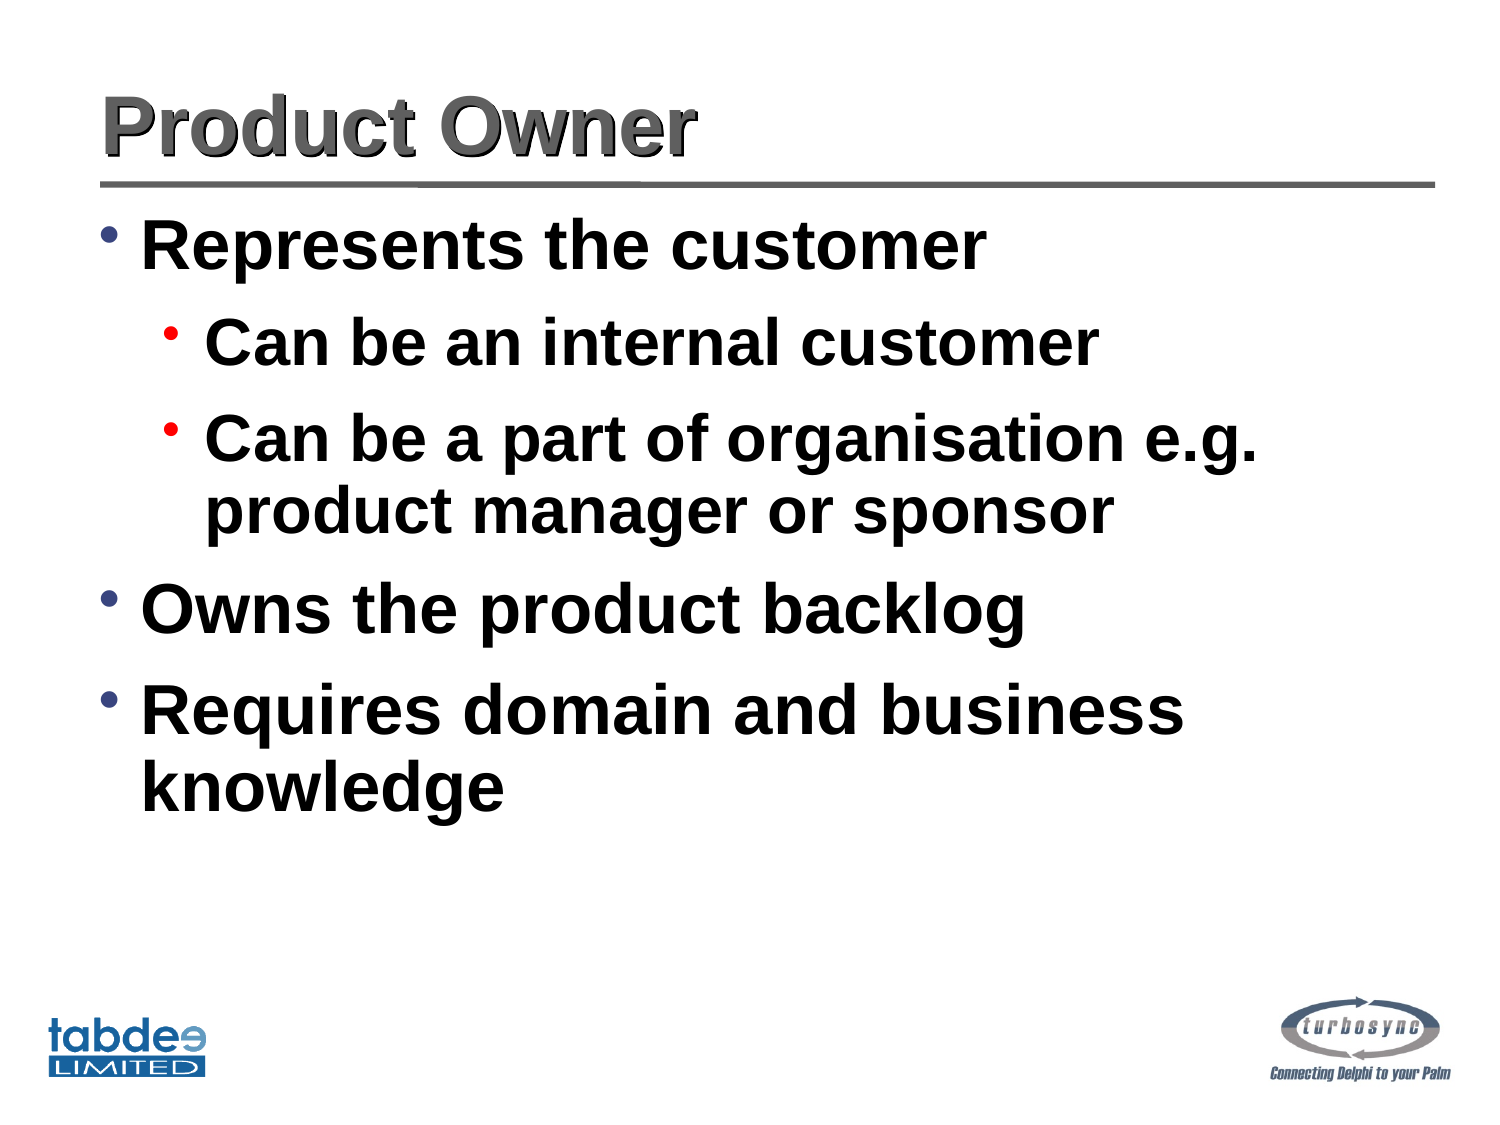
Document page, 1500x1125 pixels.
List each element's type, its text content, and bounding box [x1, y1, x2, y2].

title Product Owner [100, 85, 1437, 173]
list Represents the customer Can be an internal customer Can be a part of organisation e.g. product manager or sponsor Owns the product backlog Requires domain and business knowledge [97, 208, 1435, 853]
picture [1257, 987, 1459, 1094]
picture [29, 999, 230, 1092]
